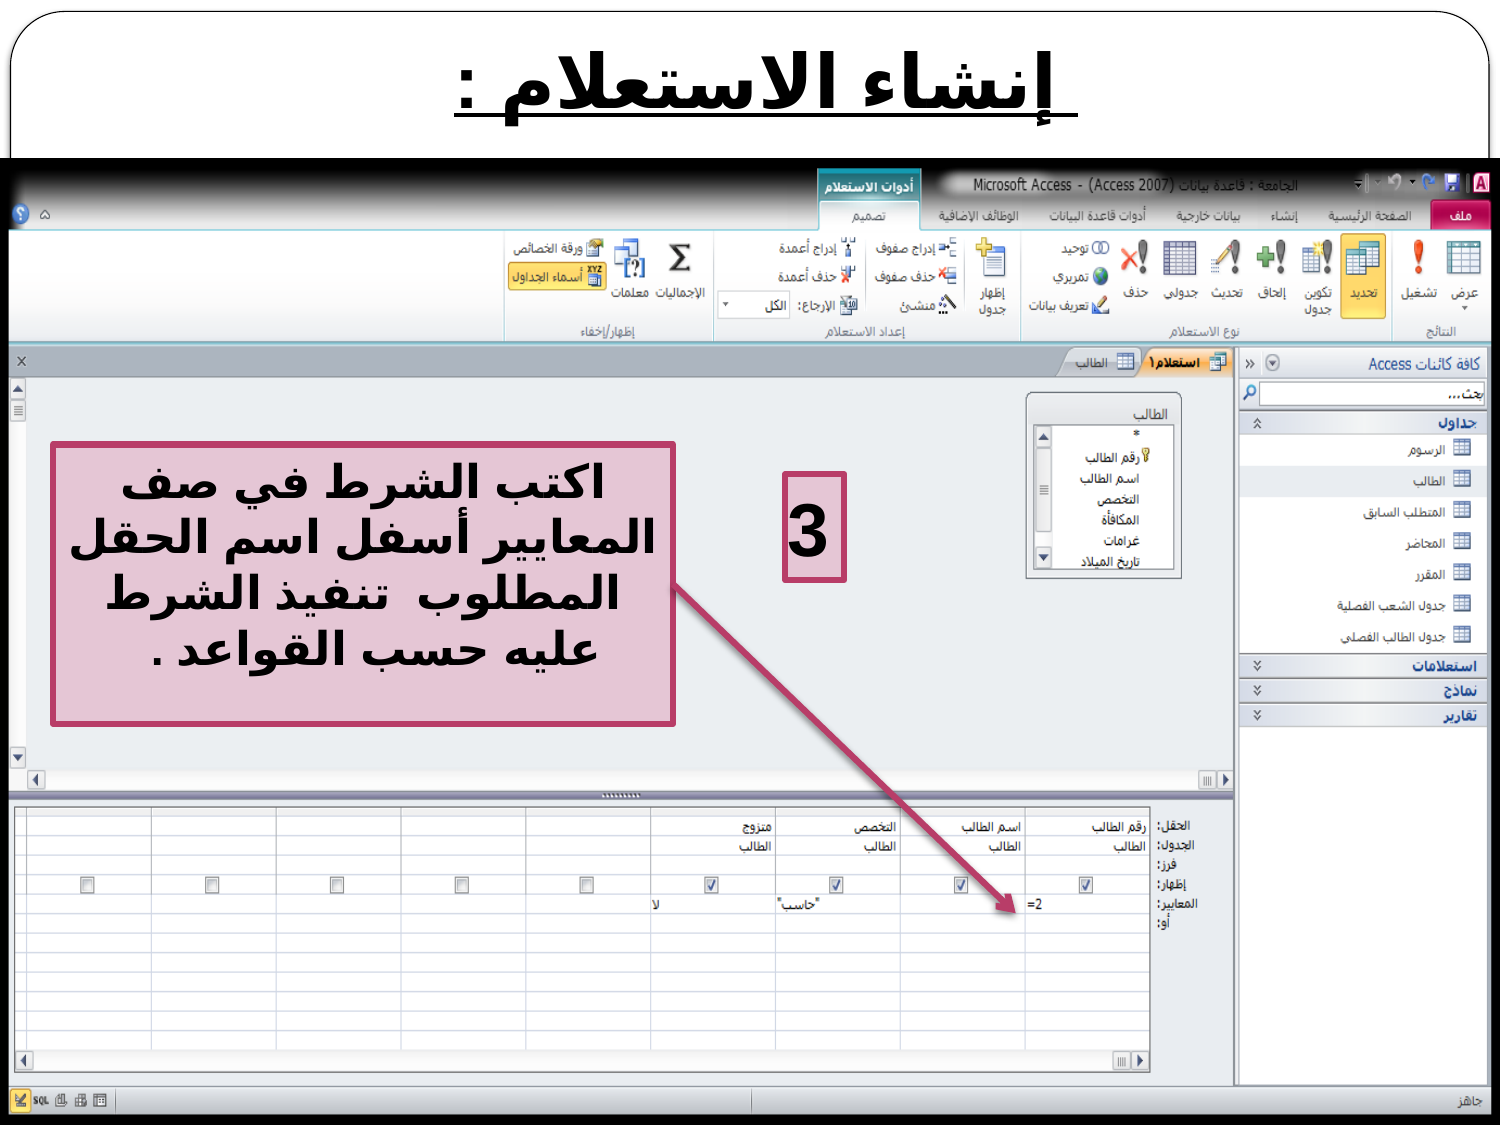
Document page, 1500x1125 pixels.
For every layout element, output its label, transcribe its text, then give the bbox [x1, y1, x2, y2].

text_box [672, 583, 1016, 914]
picture [0, 158, 1500, 1125]
text_box إنشاء الاستعلام : [53, 26, 1459, 149]
